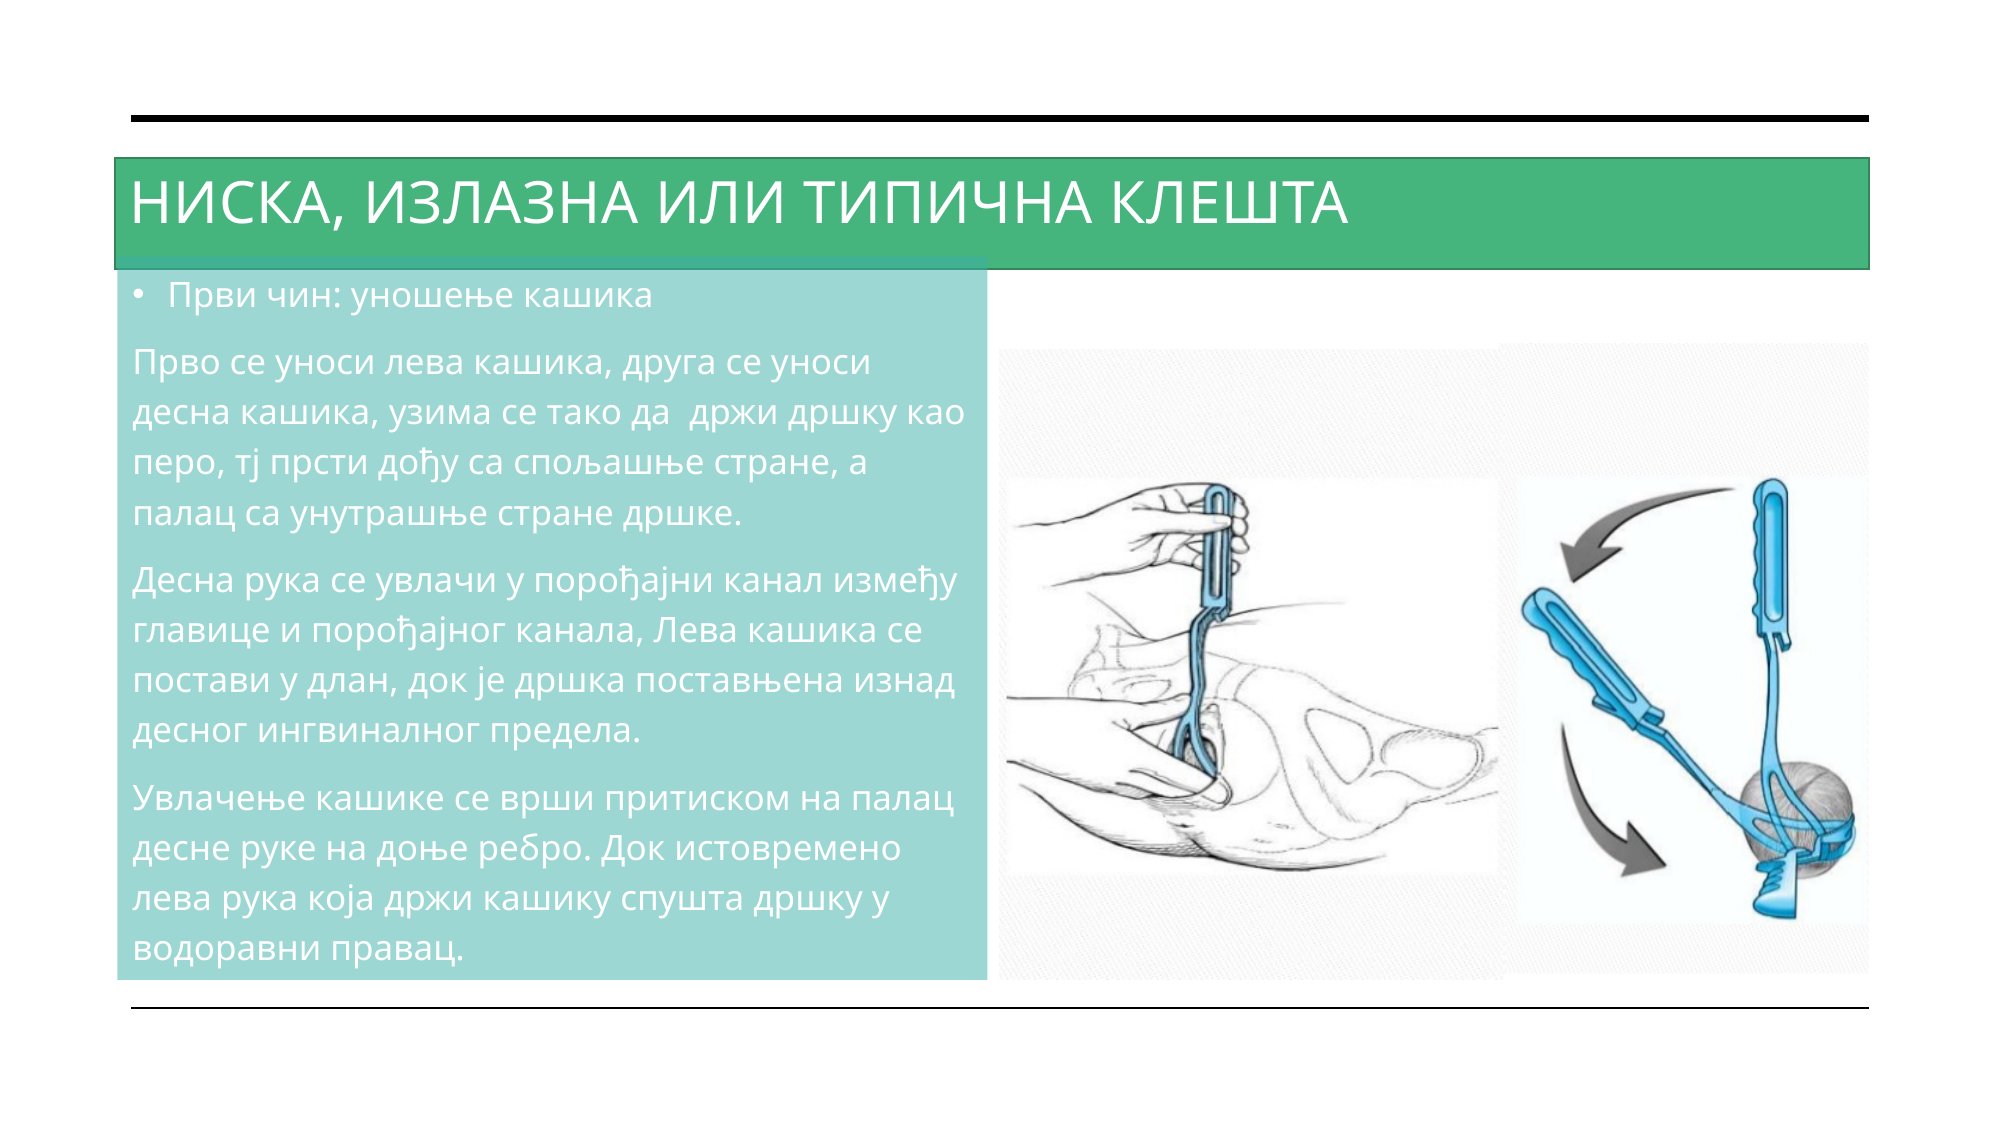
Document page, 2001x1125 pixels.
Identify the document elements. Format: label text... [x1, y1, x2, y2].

title Ниска, излазна или типична клешта [114, 157, 1870, 270]
picture [999, 343, 1869, 980]
list Први чин: уношење кашика Прво се уноси лева кашика, друга се уноси десна кашика, узима се тако да држи дршку као перо, тј прсти дођу са спољашње стране, а палац са унутрашње стране дршке. Десна рука се увлачи у порођајни канал између главице и порођајног канала, Лева кашика се постави у длан, док је дршка поставњена изнад десног ингвиналног предела. Увлачење кашике се врши притиском на палац десне руке на доње ребро. Док истовремено лева рука која држи кашику спушта дршку у водоравни правац. [117, 256, 988, 980]
